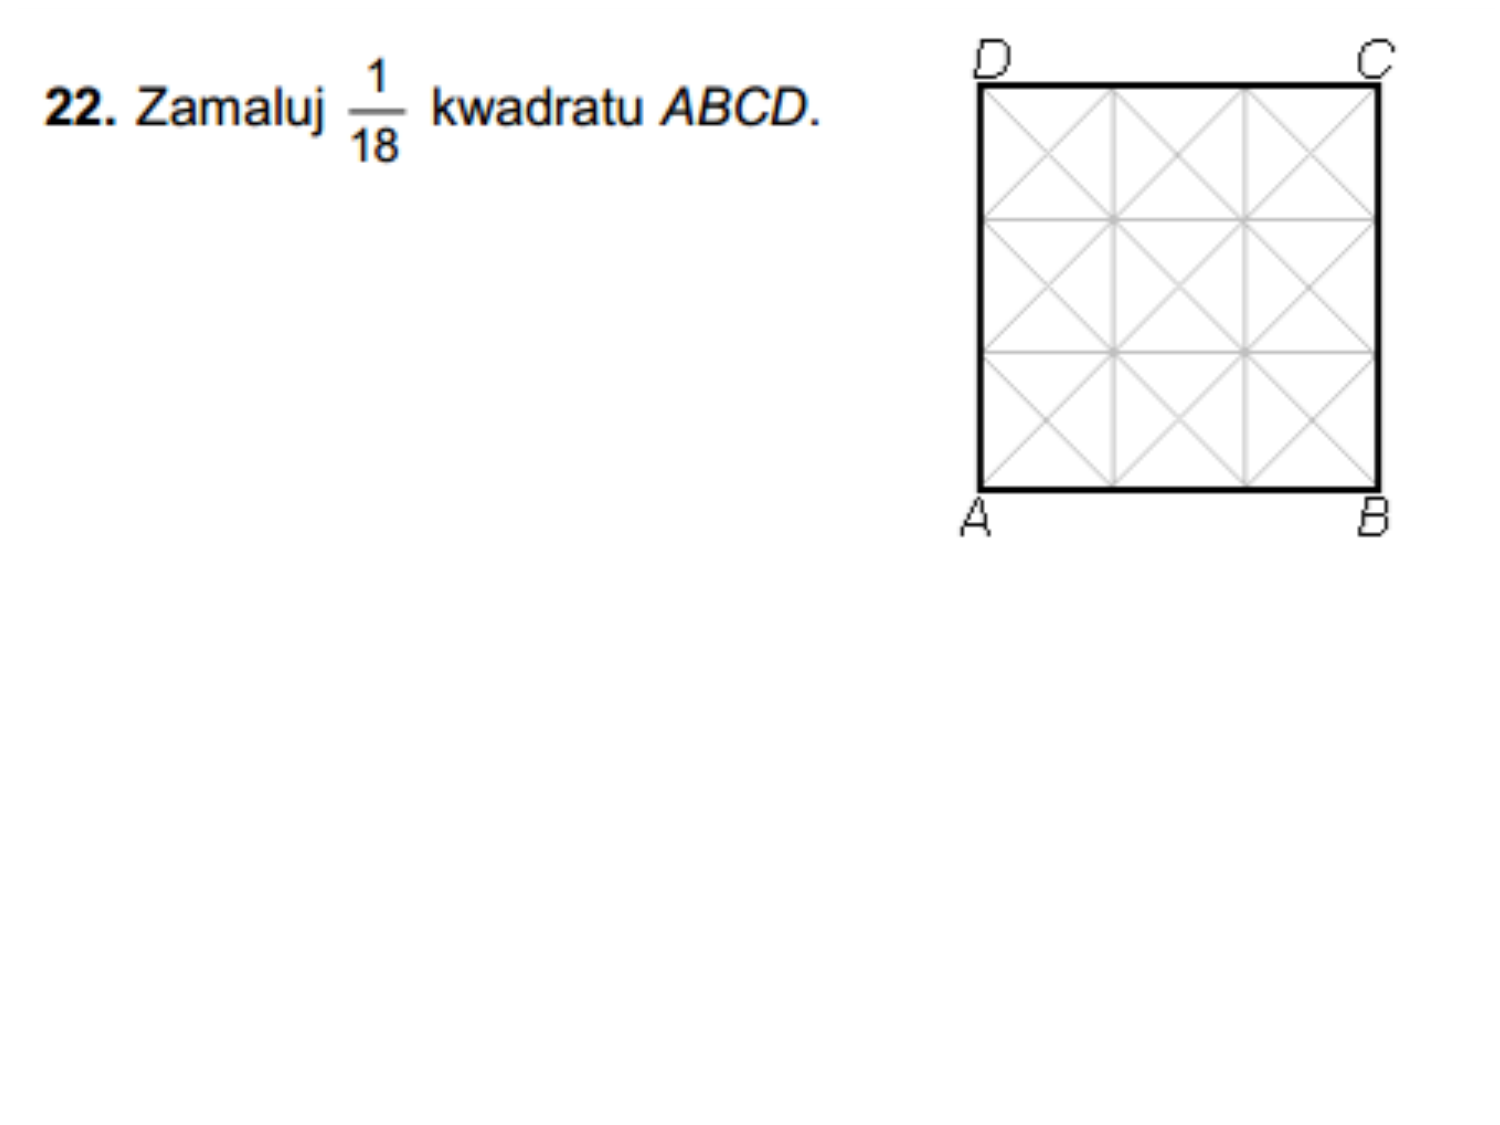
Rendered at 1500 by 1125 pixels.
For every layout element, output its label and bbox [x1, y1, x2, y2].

picture [18, 7, 1495, 637]
